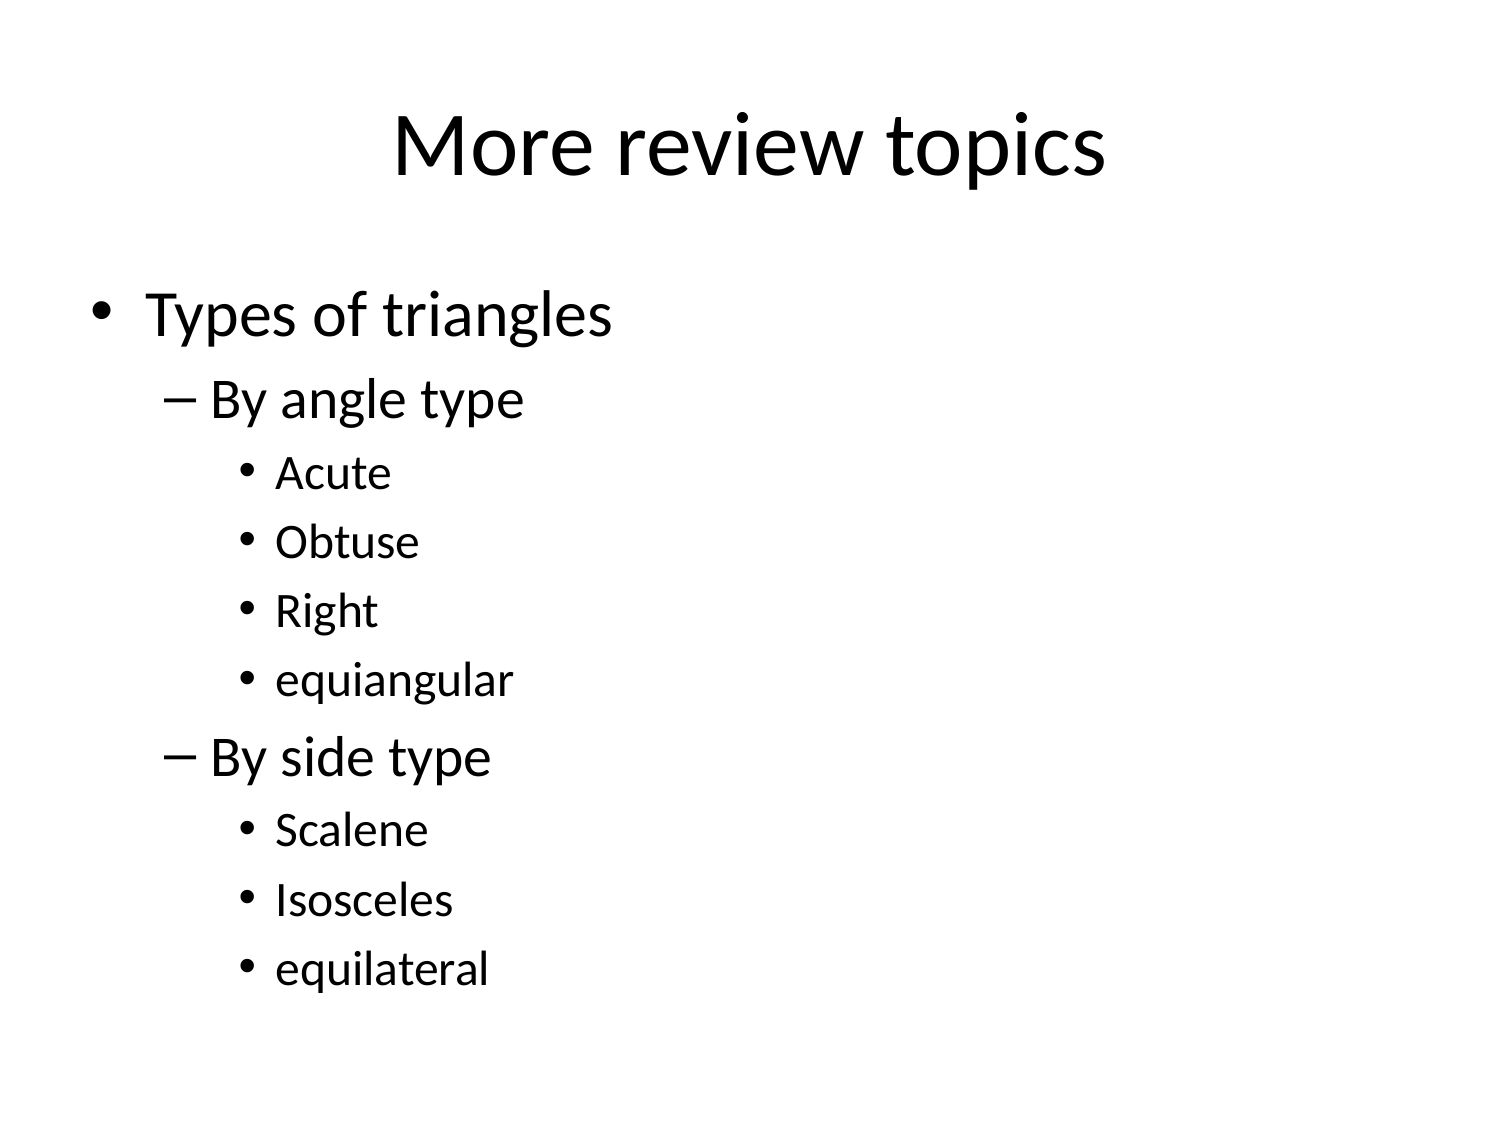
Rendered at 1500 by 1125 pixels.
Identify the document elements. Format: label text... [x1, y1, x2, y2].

list Types of triangles By angle type Acute Obtuse Right equiangular By side type Scalene Isosceles equilateral [75, 262, 1425, 1005]
title More review topics [75, 45, 1425, 233]
